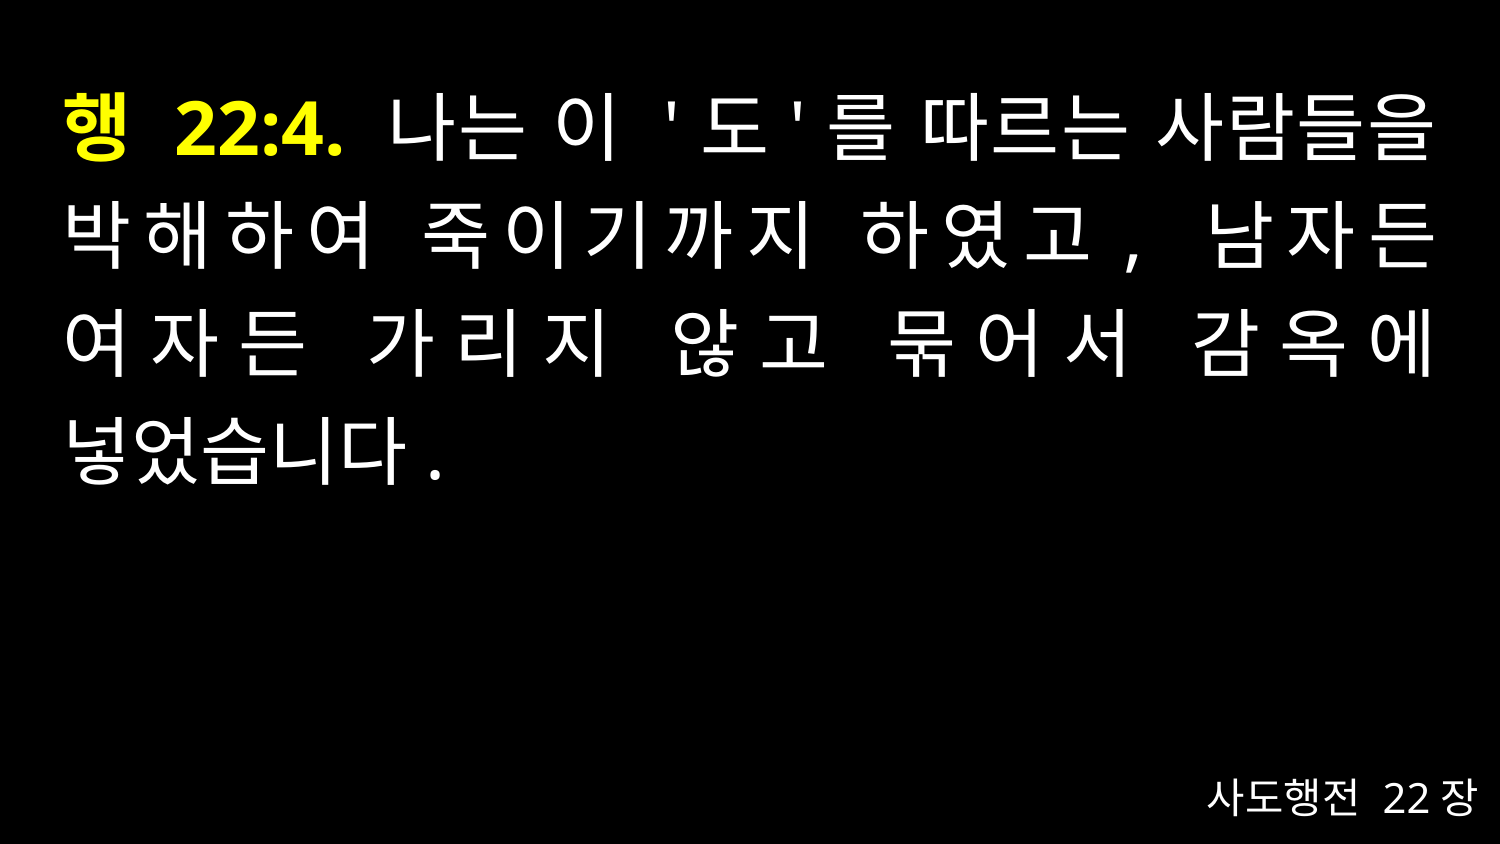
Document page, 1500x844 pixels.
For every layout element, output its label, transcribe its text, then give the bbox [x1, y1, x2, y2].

title 행 22:4. 나는 이 '도'를 따르는 사람들을 박해하여 죽이기까지 하였고, 남자든 여자든 가리지 않고 묶어서 감옥에 넣었습니다. [0, 0, 1500, 844]
subtitle 사도행전 22장 [916, 770, 1500, 844]
